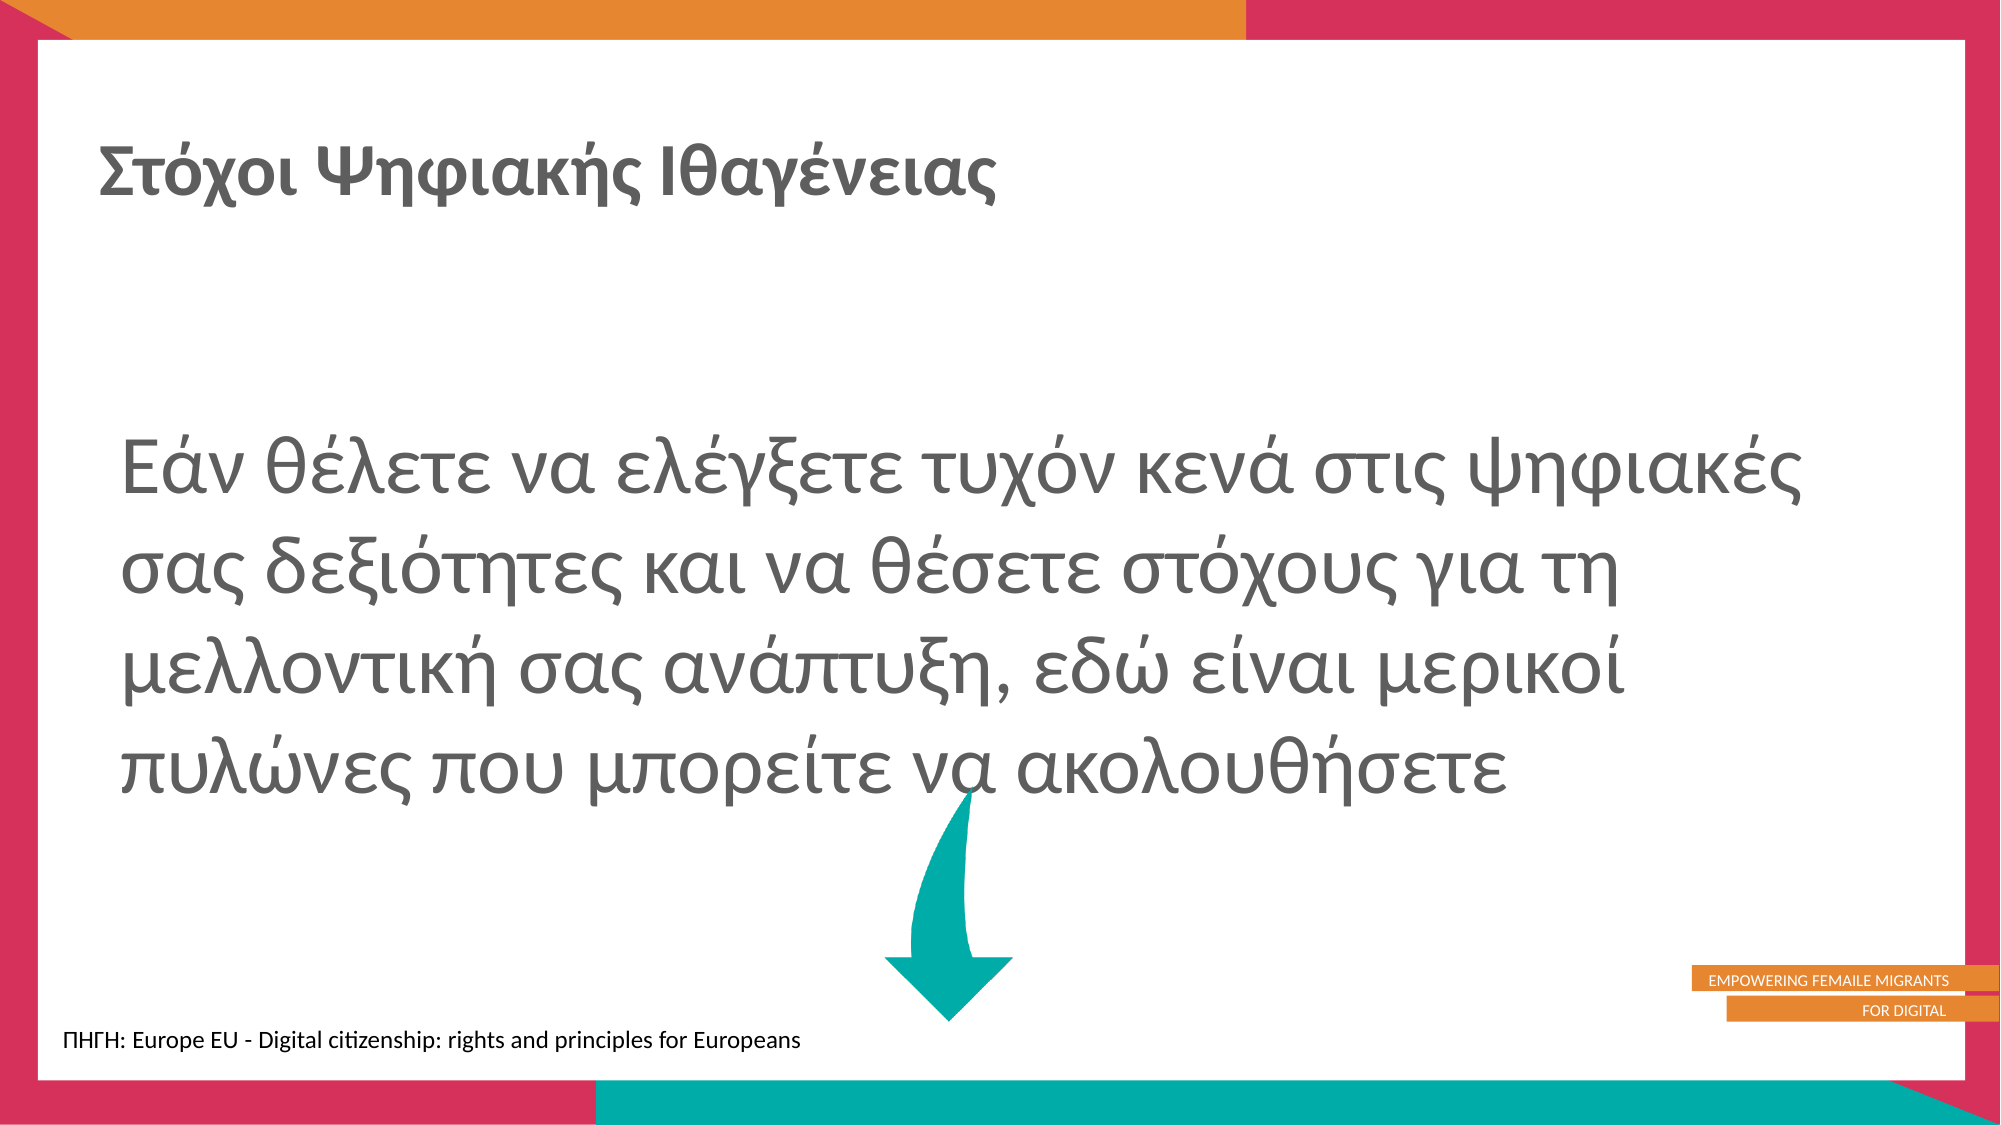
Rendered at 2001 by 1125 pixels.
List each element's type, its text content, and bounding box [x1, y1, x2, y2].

text_box ΠΗΓΗ: Europe EU - Digital citizenship: rights and principles for Europeans [48, 1016, 1225, 1061]
text_box Εάν θέλετε να ελέγξετε τυχόν κενά στις ψηφιακές σας δεξιότητες και να θέσετε στόχους για τη μελλοντική σας ανάπτυξη, εδώ είναι μερικοί πυλώνες που μπορείτε να ακολουθήσετε [105, 403, 1841, 818]
picture [820, 775, 1077, 1032]
text_box Στόχοι Ψηφιακής Ιθαγένειας [84, 123, 1918, 262]
